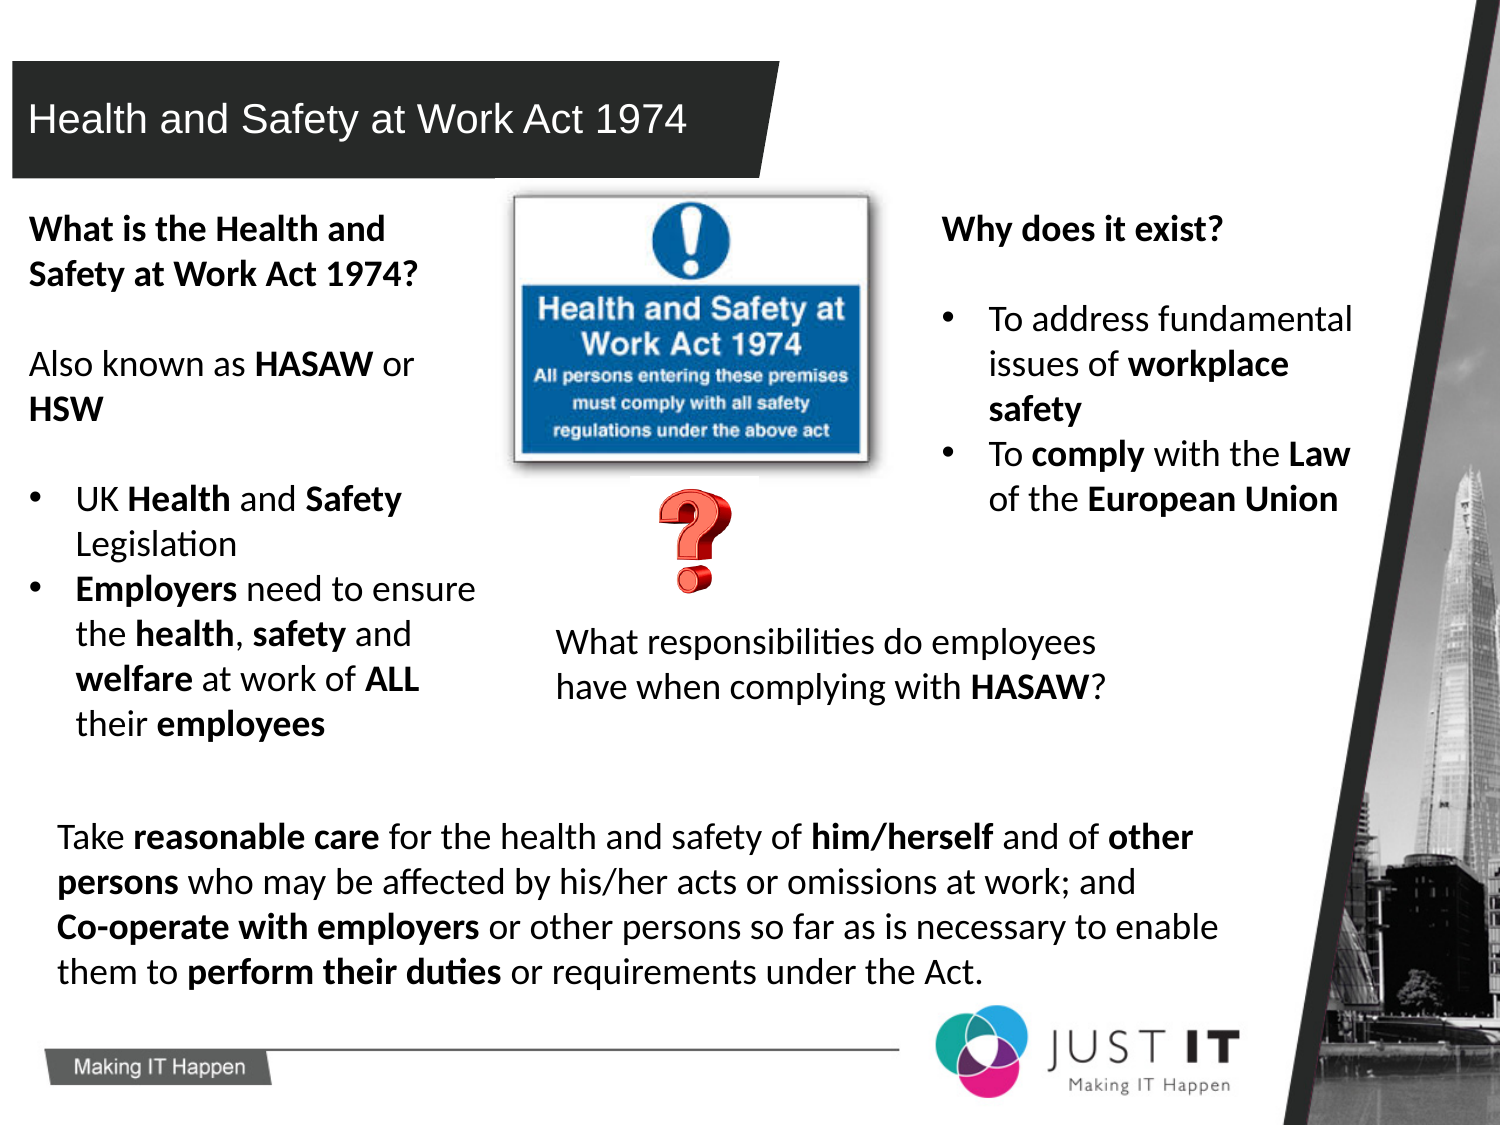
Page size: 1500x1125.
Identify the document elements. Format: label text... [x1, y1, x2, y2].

text_box What is the Health and Safety at Work Act 1974? Also known as HASAW or HSW UK Health and Safety Legislation Employers need to ensure the health, safety and welfare at work of ALL their employees [13, 197, 496, 752]
text_box What responsibilities do employees have when complying with HASAW? [540, 609, 1153, 715]
text_box Why does it exist? To address fundamental issues of workplace safety To comply with the Law of the European Union [926, 197, 1378, 572]
title Health and Safety at Work Act 1974 [12, 61, 927, 179]
picture [0, 0, 1500, 1125]
text_box Take reasonable care for the health and safety of him/herself and of other persons who may be affected by his/her acts or omissions at work; and Co-operate with employers or other persons so far as is necessary to enable them to perform their duties or requirements under the Act. [42, 804, 1301, 1000]
